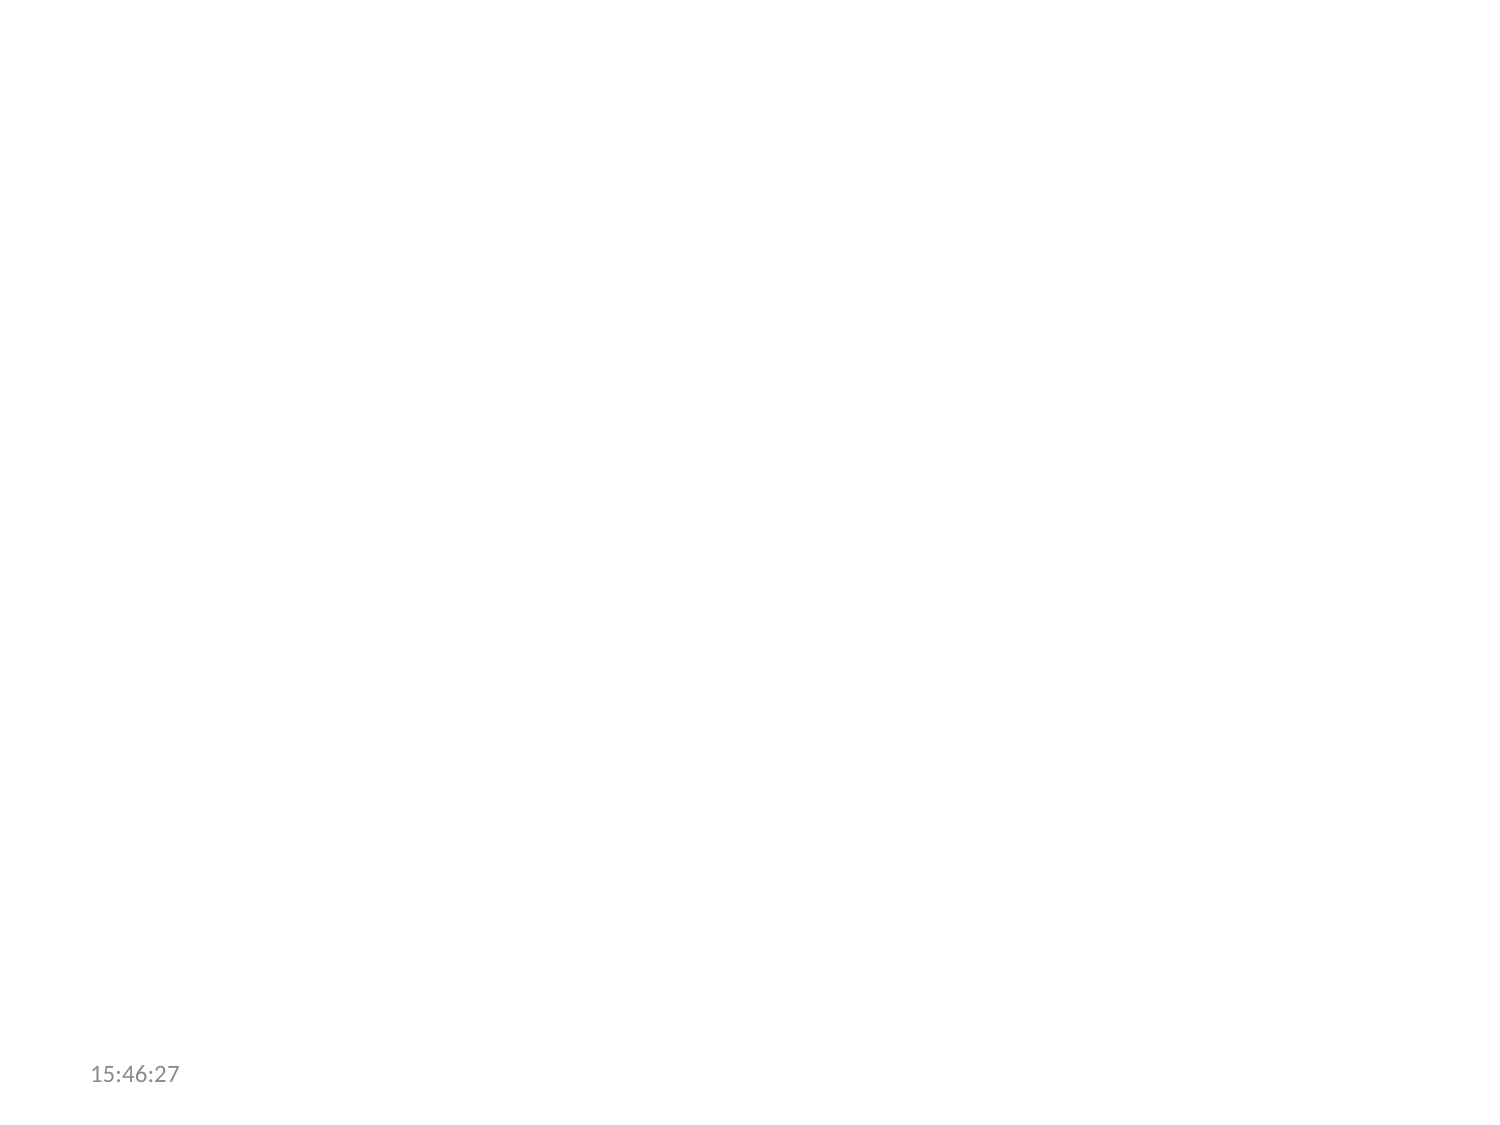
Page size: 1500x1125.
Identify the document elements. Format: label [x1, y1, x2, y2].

slide_number [75, 1042, 425, 1103]
